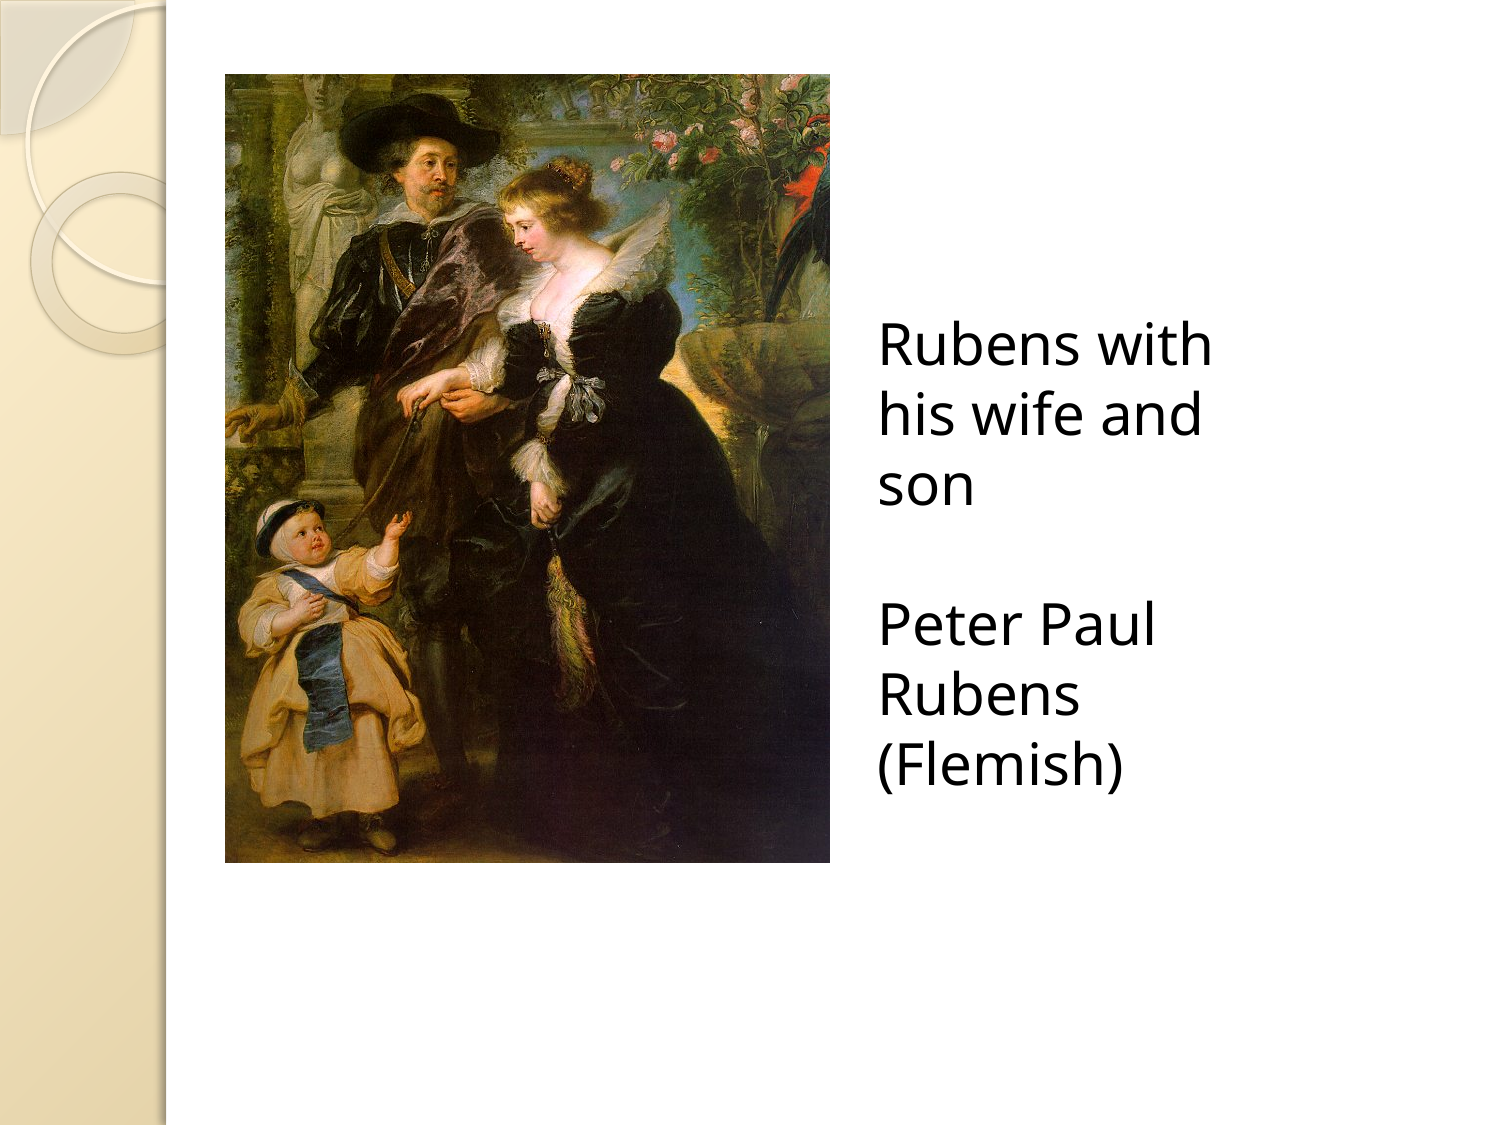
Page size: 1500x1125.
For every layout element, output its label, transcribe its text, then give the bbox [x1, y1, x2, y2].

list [224, 74, 830, 863]
text_box Rubens with his wife and son Peter Paul Rubens (Flemish) [862, 299, 1263, 805]
